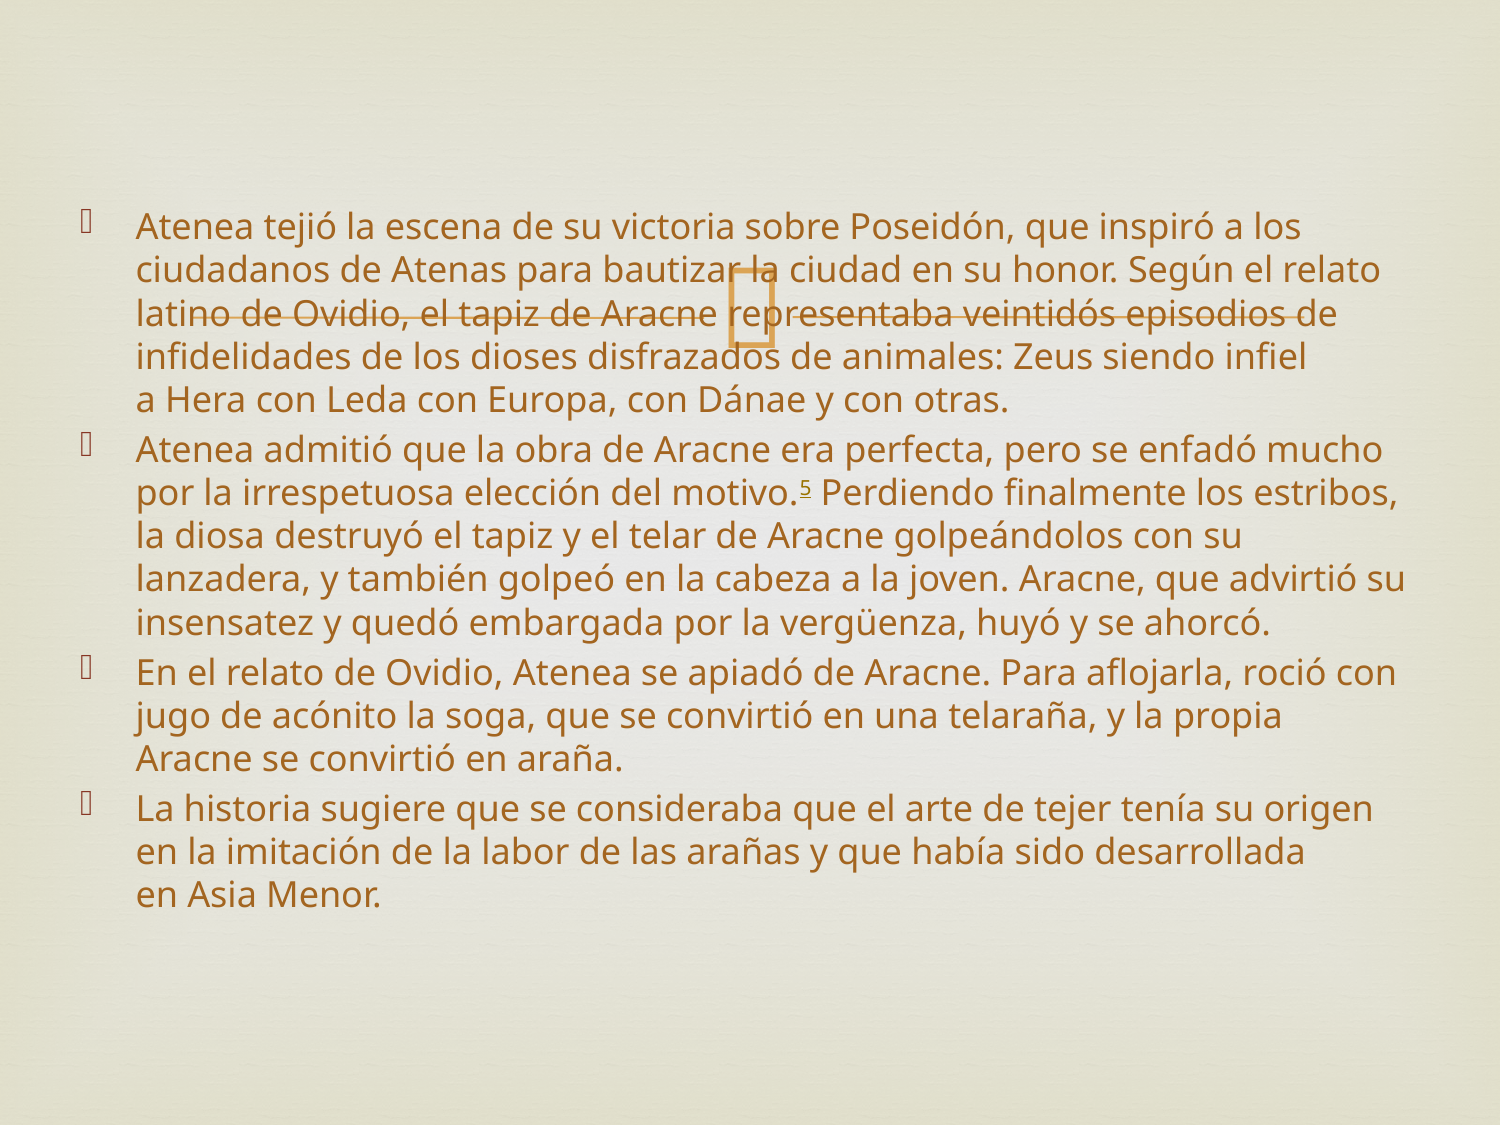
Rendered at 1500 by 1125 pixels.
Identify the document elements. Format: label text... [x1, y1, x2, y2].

list Atenea tejió la escena de su victoria sobre Poseidón, que inspiró a los ciudadanos de Atenas para bautizar la ciudad en su honor. Según el relato latino de Ovidio, el tapiz de Aracne representaba veintidós episodios de infidelidades de los dioses disfrazados de animales: Zeus siendo infiel a Hera con Leda con Europa, con Dánae y con otras. Atenea admitió que la obra de Aracne era perfecta, pero se enfadó mucho por la irrespetuosa elección del motivo.5 Perdiendo finalmente los estribos, la diosa destruyó el tapiz y el telar de Aracne golpeándolos con su lanzadera, y también golpeó en la cabeza a la joven. Aracne, que advirtió su insensatez y quedó embargada por la vergüenza, huyó y se ahorcó. En el relato de Ovidio, Atenea se apiadó de Aracne. Para aflojarla, roció con jugo de acónito la soga, que se convirtió en una telaraña, y la propia Aracne se convirtió en araña. La historia sugiere que se consideraba que el arte de tejer tenía su origen en la imitación de la labor de las arañas y que había sido desarrollada en Asia Menor. [64, 196, 1424, 941]
